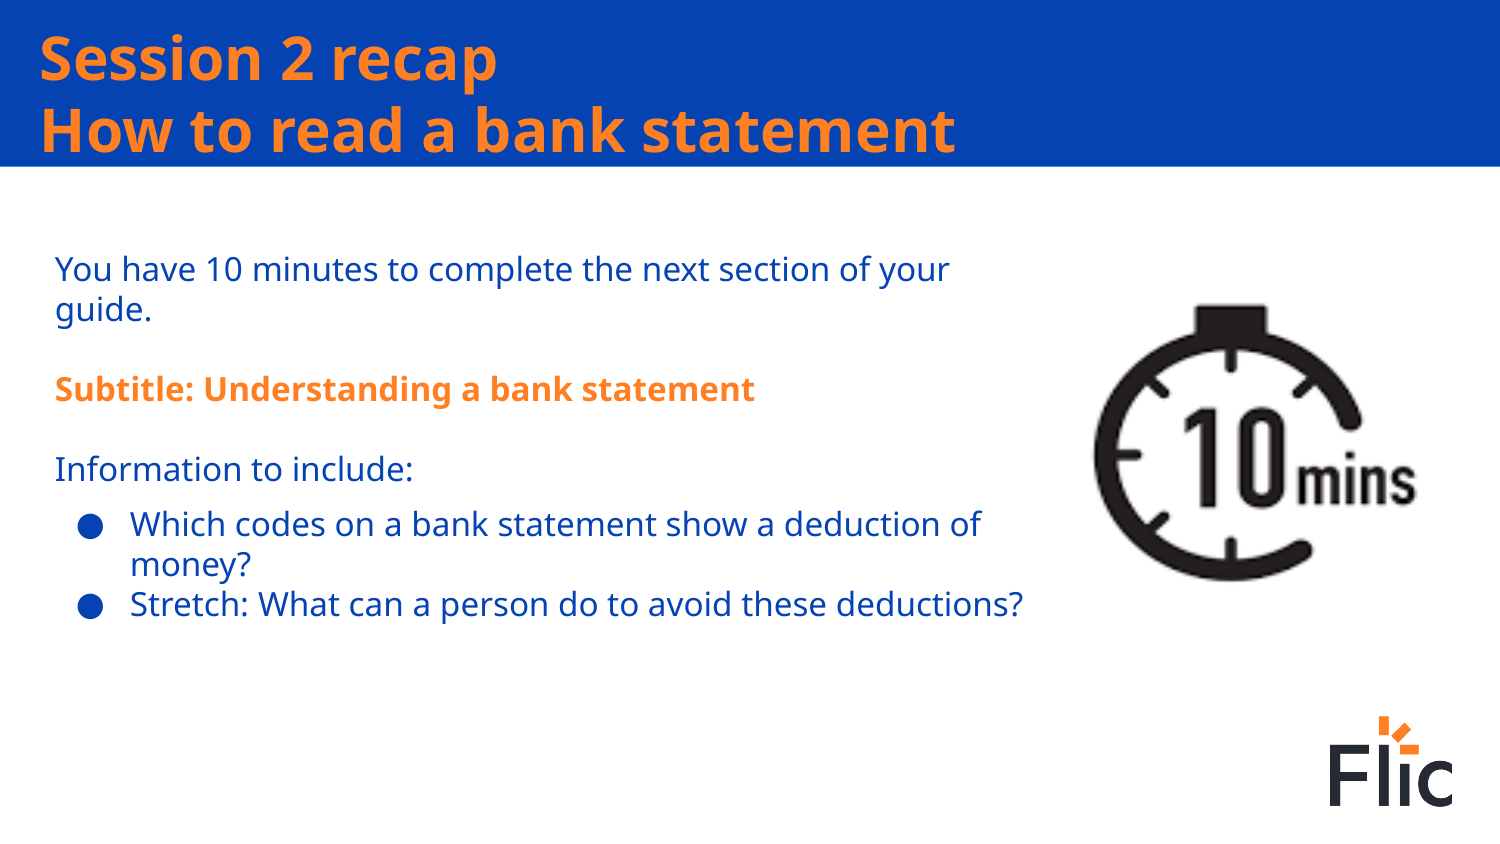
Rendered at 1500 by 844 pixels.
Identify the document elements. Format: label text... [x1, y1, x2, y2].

picture [1068, 262, 1439, 645]
picture [1330, 716, 1452, 807]
text_box You have 10 minutes to complete the next section of your guide. Subtitle: Understanding a bank statement Information to include: Which codes on a bank statement show a deduction of money? Stretch: What can a person do to avoid these deductions? [39, 233, 1069, 718]
title Session 2 recap How to read a bank statement [25, 17, 1353, 102]
